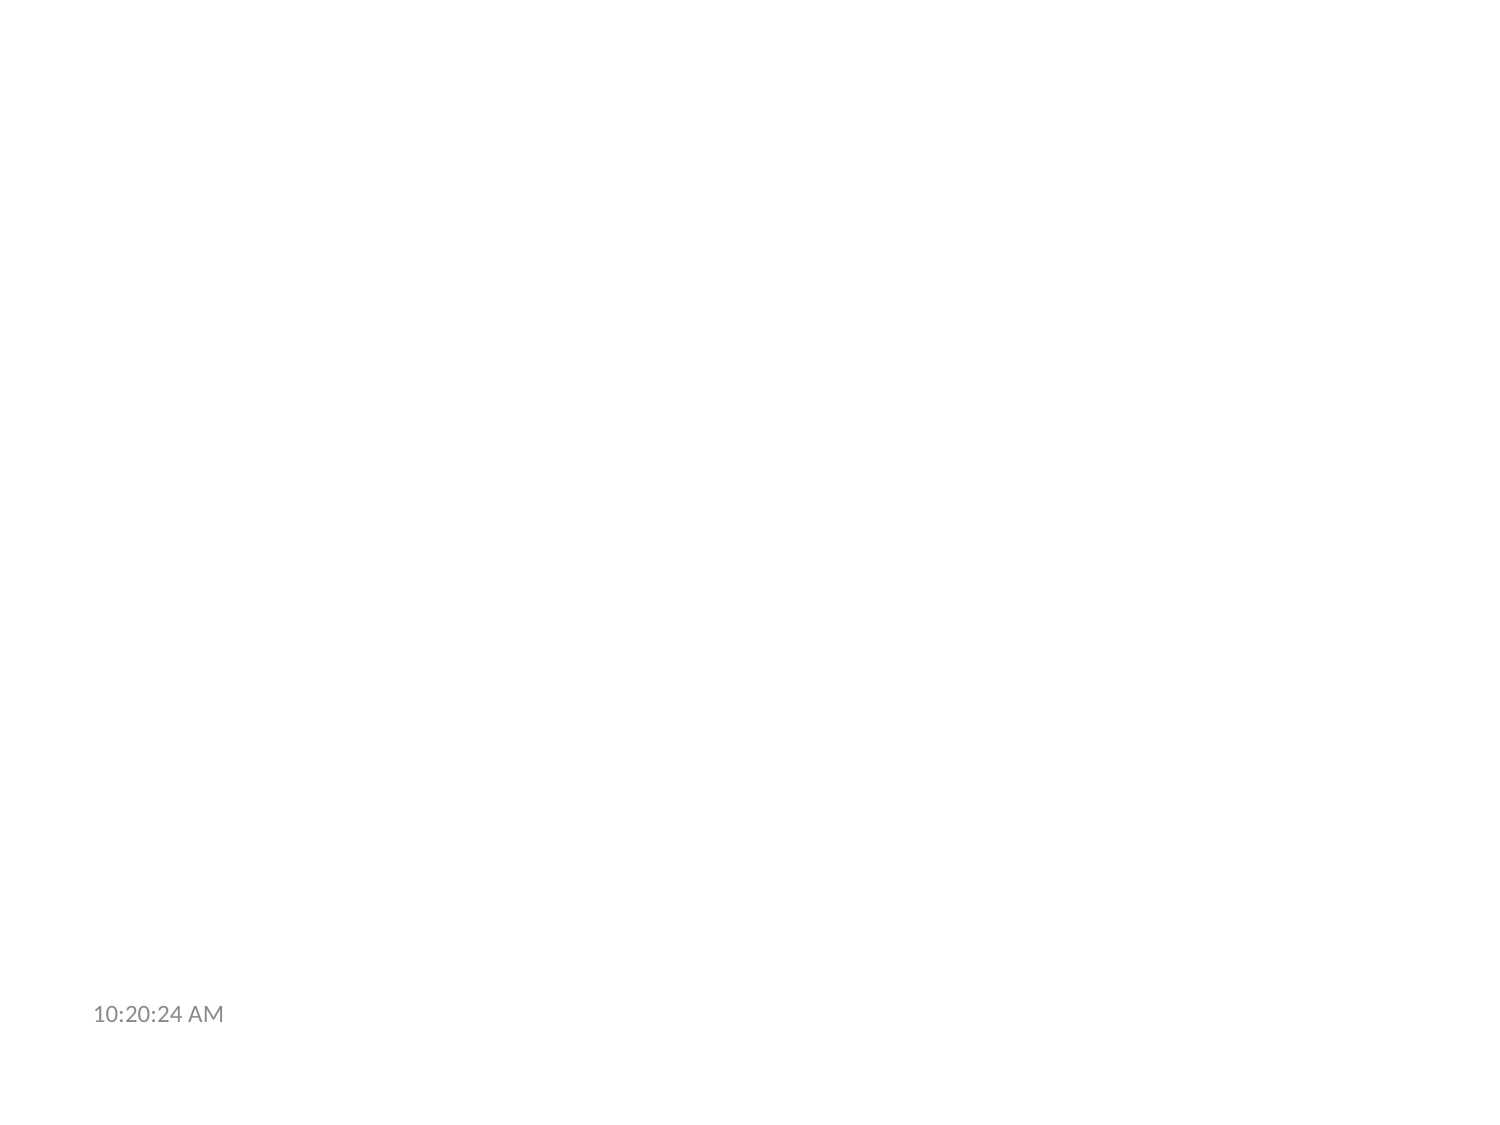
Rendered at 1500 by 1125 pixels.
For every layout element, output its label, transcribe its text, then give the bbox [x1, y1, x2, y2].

text_box 3:35:09 PM [77, 982, 428, 1043]
